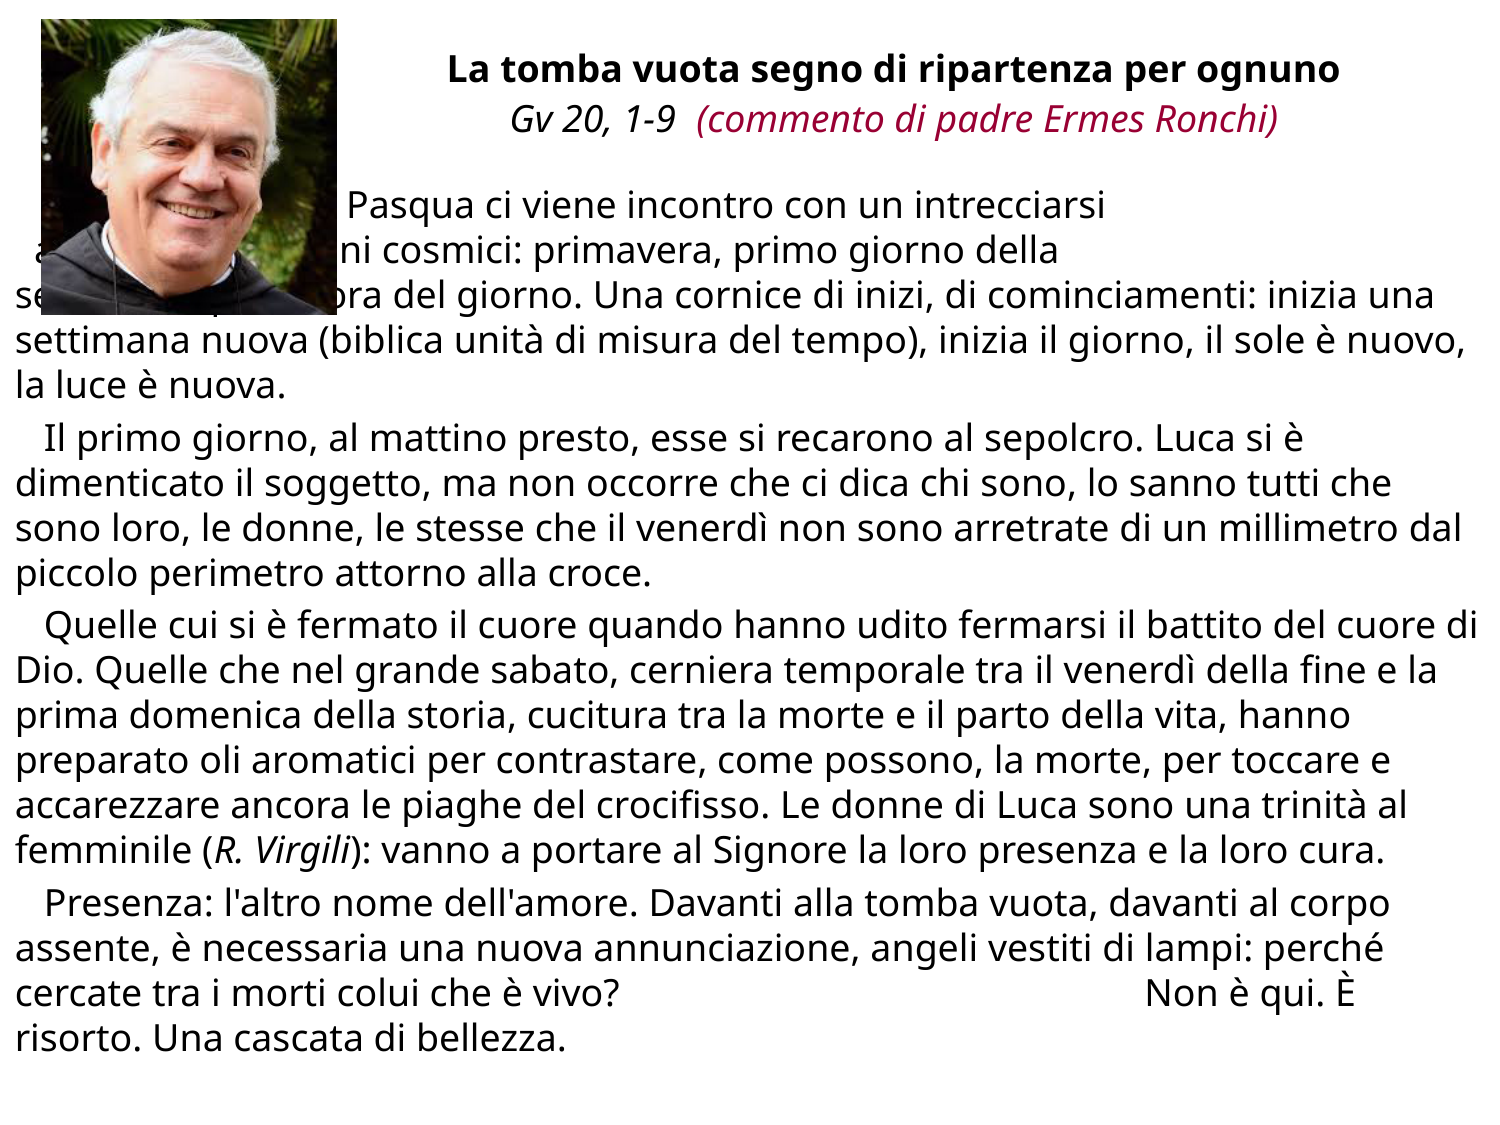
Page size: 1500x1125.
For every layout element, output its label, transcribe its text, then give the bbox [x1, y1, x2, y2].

text_box La tomba vuota segno di ripartenza per ognuno Gv 20, 1-9 (commento di padre Ermes Ronchi) [337, 37, 1476, 148]
picture [41, 19, 337, 315]
text_box Pasqua ci viene incontro con un intrecciarsi armonioso di segni cosmici: primavera, primo giorno della settimana, prima ora del giorno. Una cornice di inizi, di cominciamenti: inizia una settimana nuova (biblica unità di misura del tempo), inizia il giorno, il sole è nuovo, la luce è nuova. Il primo giorno, al mattino presto, esse si recarono al sepolcro. Luca si è dimenticato il soggetto, ma non occorre che ci dica chi sono, lo sanno tutti che sono loro, le donne, le stesse che il venerdì non sono arretrate di un millimetro dal piccolo perimetro attorno alla croce. Quelle cui si è fermato il cuore quando hanno udito fermarsi il battito del cuore di Dio. Quelle che nel grande sabato, cerniera temporale tra il venerdì della fine e la prima domenica della storia, cucitura tra la morte e il parto della vita, hanno preparato oli aromatici per contrastare, come possono, la morte, per toccare e accarezzare ancora le piaghe del crocifisso. Le donne di Luca sono una trinità al femminile (R. Virgili): vanno a portare al Signore la loro presenza e la loro cura. Presenza: l'altro nome dell'amore. Davanti alla tomba vuota, davanti al corpo assente, è necessaria una nuova annunciazione, angeli vestiti di lampi: perché cercate tra i morti colui che è vivo? Non è qui. È risorto. Una cascata di bellezza. [0, 711, 1500, 799]
text_box Pasqua ci viene incontro con un intrecciarsi armonioso di segni cosmici: primavera, primo giorno della settimana, prima ora del giorno. Una cornice di inizi, di cominciamenti: inizia una settimana nuova (biblica unità di misura del tempo), inizia il giorno, il sole è nuovo, la luce è nuova. Il primo giorno, al mattino presto, esse si recarono al sepolcro. Luca si è dimenticato il soggetto, ma non occorre che ci dica chi sono, lo sanno tutti che sono loro, le donne, le stesse che il venerdì non sono arretrate di un millimetro dal piccolo perimetro attorno alla croce. Quelle cui si è fermato il cuore quando hanno udito fermarsi il battito del cuore di Dio. Quelle che nel grande sabato, cerniera temporale tra il venerdì della fine e la prima domenica della storia, cucitura tra la morte e il parto della vita, hanno preparato oli aromatici per contrastare, come possono, la morte, per toccare e accarezzare ancora le piaghe del crocifisso. Le donne di Luca sono una trinità al femminile (R. Virgili): vanno a portare al Signore la loro presenza e la loro cura. Presenza: l'altro nome dell'amore. Davanti alla tomba vuota, davanti al corpo assente, è necessaria una nuova annunciazione, angeli vestiti di lampi: perché cercate tra i morti colui che è vivo? Non è qui. È risorto. Una cascata di bellezza. [0, 801, 1500, 1067]
text_box Pasqua ci viene incontro con un intrecciarsi armonioso di segni cosmici: primavera, primo giorno della settimana, prima ora del giorno. Una cornice di inizi, di cominciamenti: inizia una settimana nuova (biblica unità di misura del tempo), inizia il giorno, il sole è nuovo, la luce è nuova. Il primo giorno, al mattino presto, esse si recarono al sepolcro. Luca si è dimenticato il soggetto, ma non occorre che ci dica chi sono, lo sanno tutti che sono loro, le donne, le stesse che il venerdì non sono arretrate di un millimetro dal piccolo perimetro attorno alla croce. Quelle cui si è fermato il cuore quando hanno udito fermarsi il battito del cuore di Dio. Quelle che nel grande sabato, cerniera temporale tra il venerdì della fine e la prima domenica della storia, cucitura tra la morte e il parto della vita, hanno preparato oli aromatici per contrastare, come possono, la morte, per toccare e accarezzare ancora le piaghe del crocifisso. Le donne di Luca sono una trinità al femminile (R. Virgili): vanno a portare al Signore la loro presenza e la loro cura. Presenza: l'altro nome dell'amore. Davanti alla tomba vuota, davanti al corpo assente, è necessaria una nuova annunciazione, angeli vestiti di lampi: perché cercate tra i morti colui che è vivo? Non è qui. È risorto. Una cascata di bellezza. [0, 173, 1500, 710]
